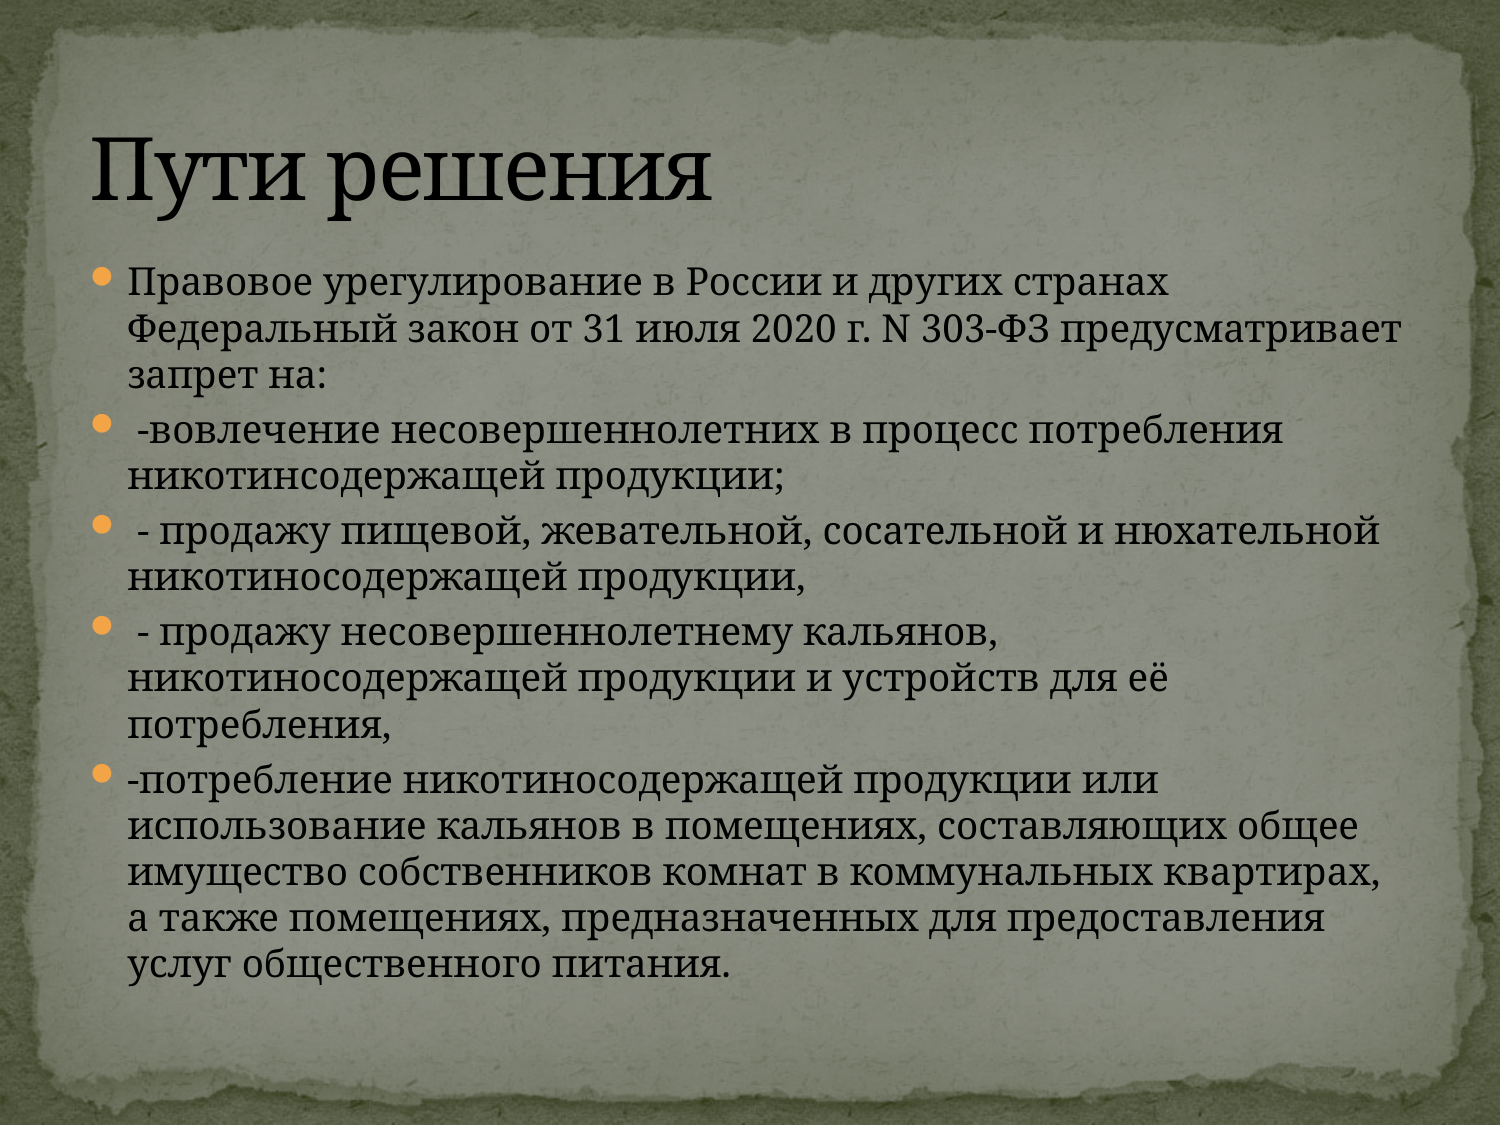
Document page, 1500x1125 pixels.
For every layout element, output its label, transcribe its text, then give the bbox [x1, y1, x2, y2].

list Правовое урегулирование в России и других странах Федеральный закон от 31 июля 2020 г. N 303-ФЗ предусматривает запрет на: -вовлечение несовершеннолетних в процесс потребления никотинсодержащей продукции; - продажу пищевой, жевательной, сосательной и нюхательной никотиносодержащей продукции, - продажу несовершеннолетнему кальянов, никотиносодержащей продукции и устройств для её потребления, -потребление никотиносодержащей продукции или использование кальянов в помещениях, составляющих общее имущество собственников комнат в коммунальных квартирах, а также помещениях, предназначенных для предоставления услуг общественного питания. [75, 249, 1425, 1000]
title Пути решения [74, 24, 1425, 225]
